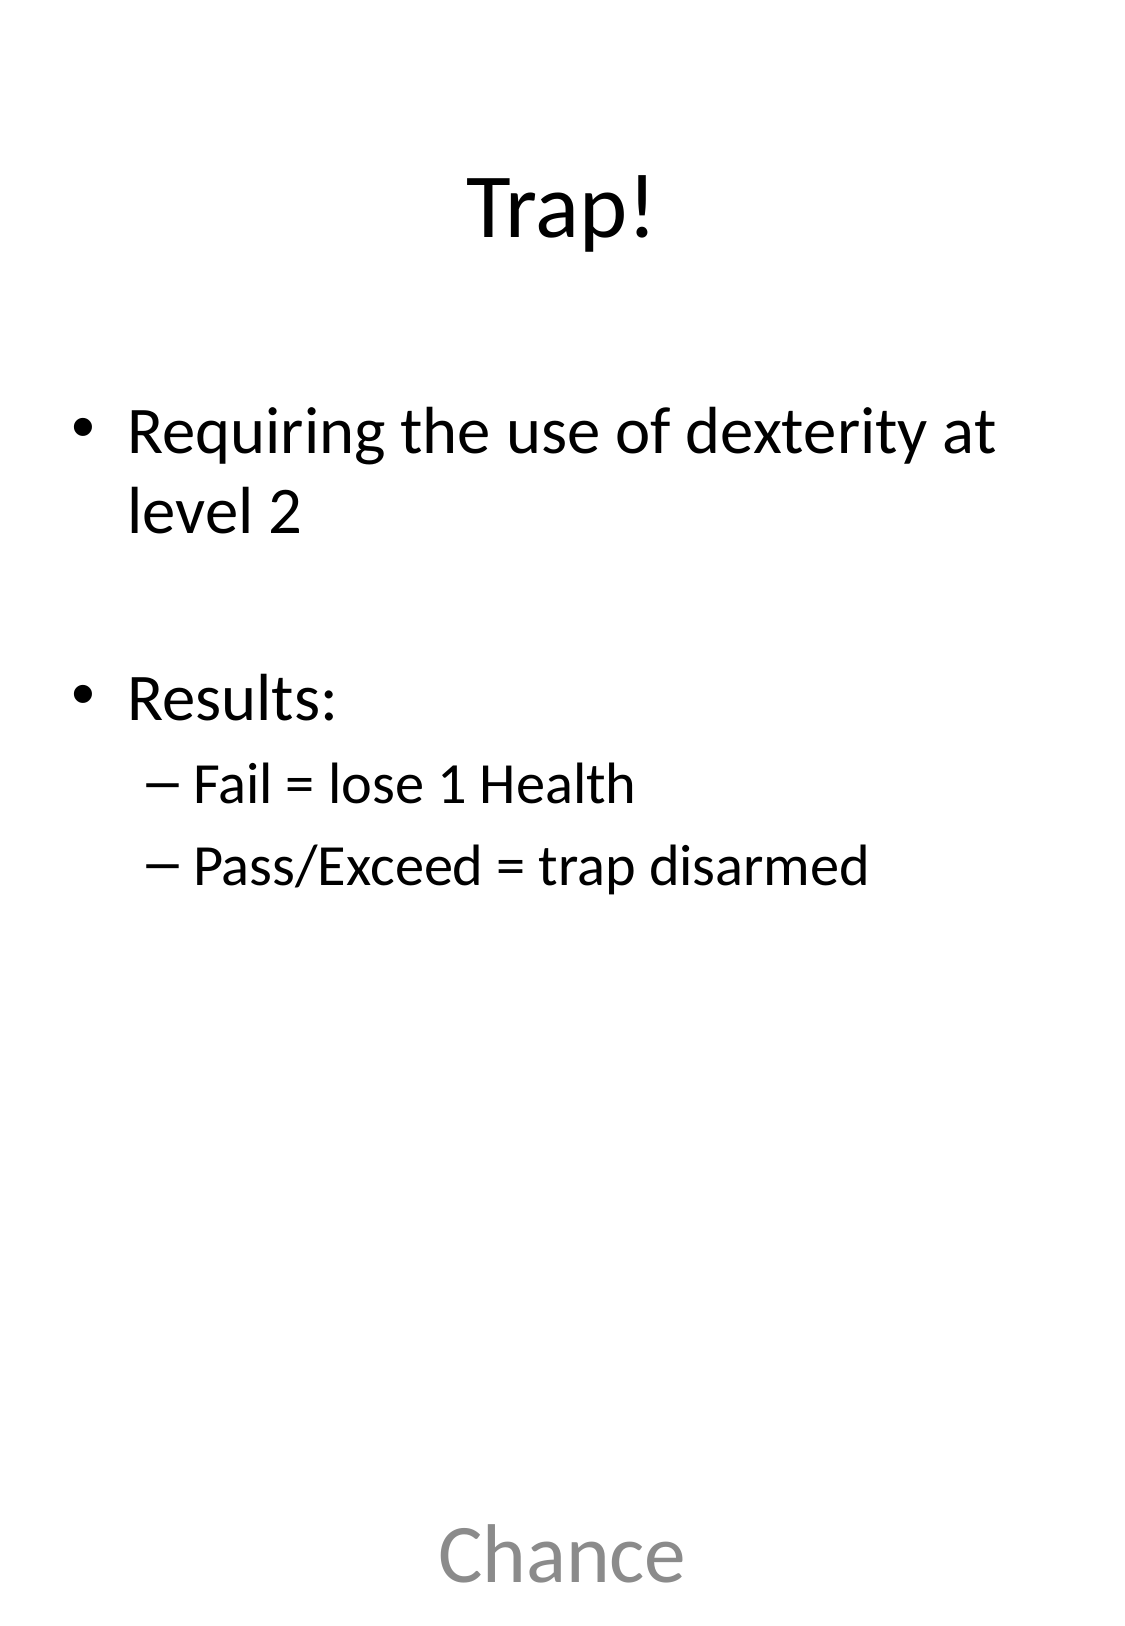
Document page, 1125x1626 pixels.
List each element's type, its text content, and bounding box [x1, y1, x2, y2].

list Requiring the use of dexterity at level 2 Results: Fail = lose 1 Health Pass/Exceed = trap disarmed [56, 379, 1069, 1452]
title Trap! [56, 65, 1069, 336]
footer Chance [384, 1506, 741, 1593]
